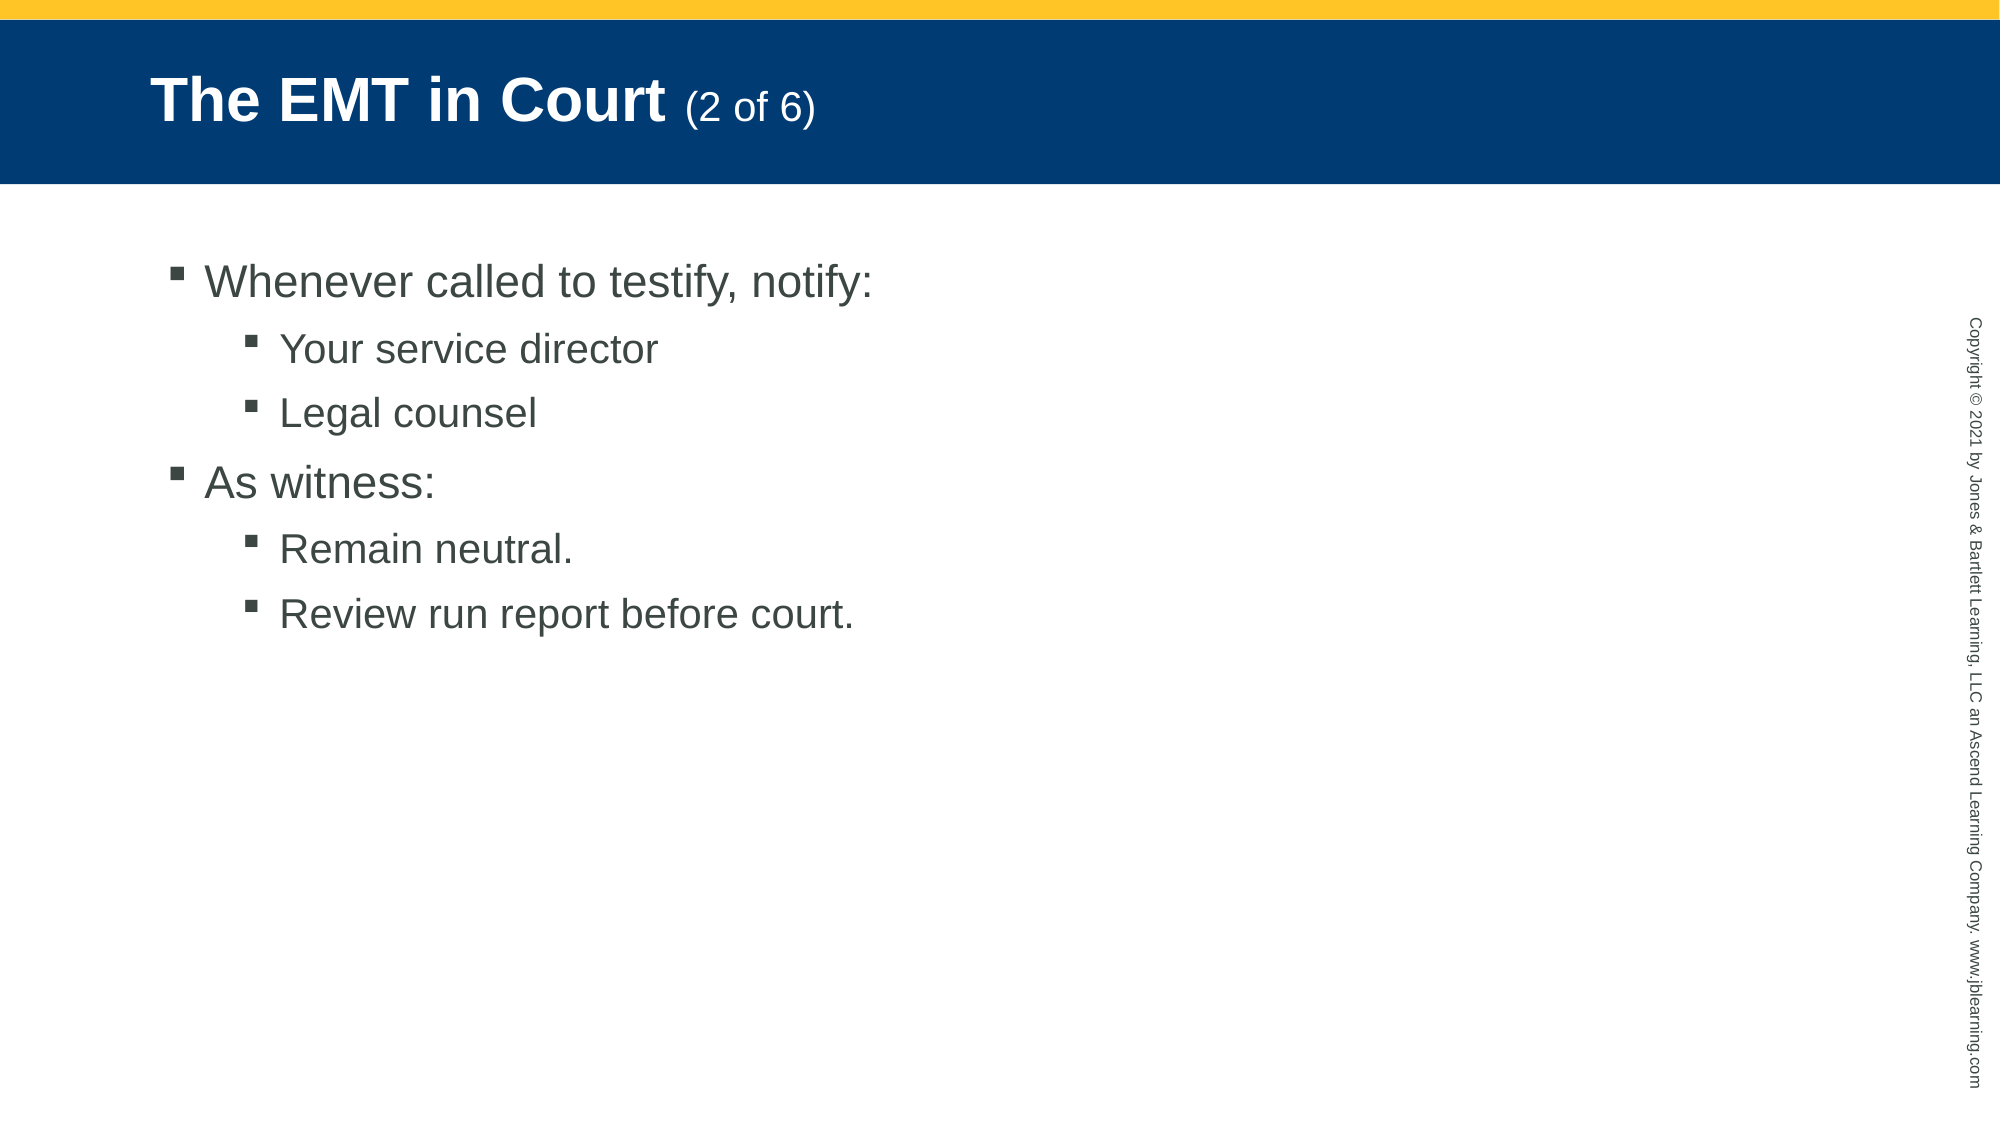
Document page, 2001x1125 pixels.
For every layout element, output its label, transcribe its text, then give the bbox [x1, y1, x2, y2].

list Whenever called to testify, notify: Your service director Legal counsel As witness: Remain neutral. Review run report before court. [151, 244, 1840, 1016]
title The EMT in Court (2 of 6) [0, 19, 2000, 185]
